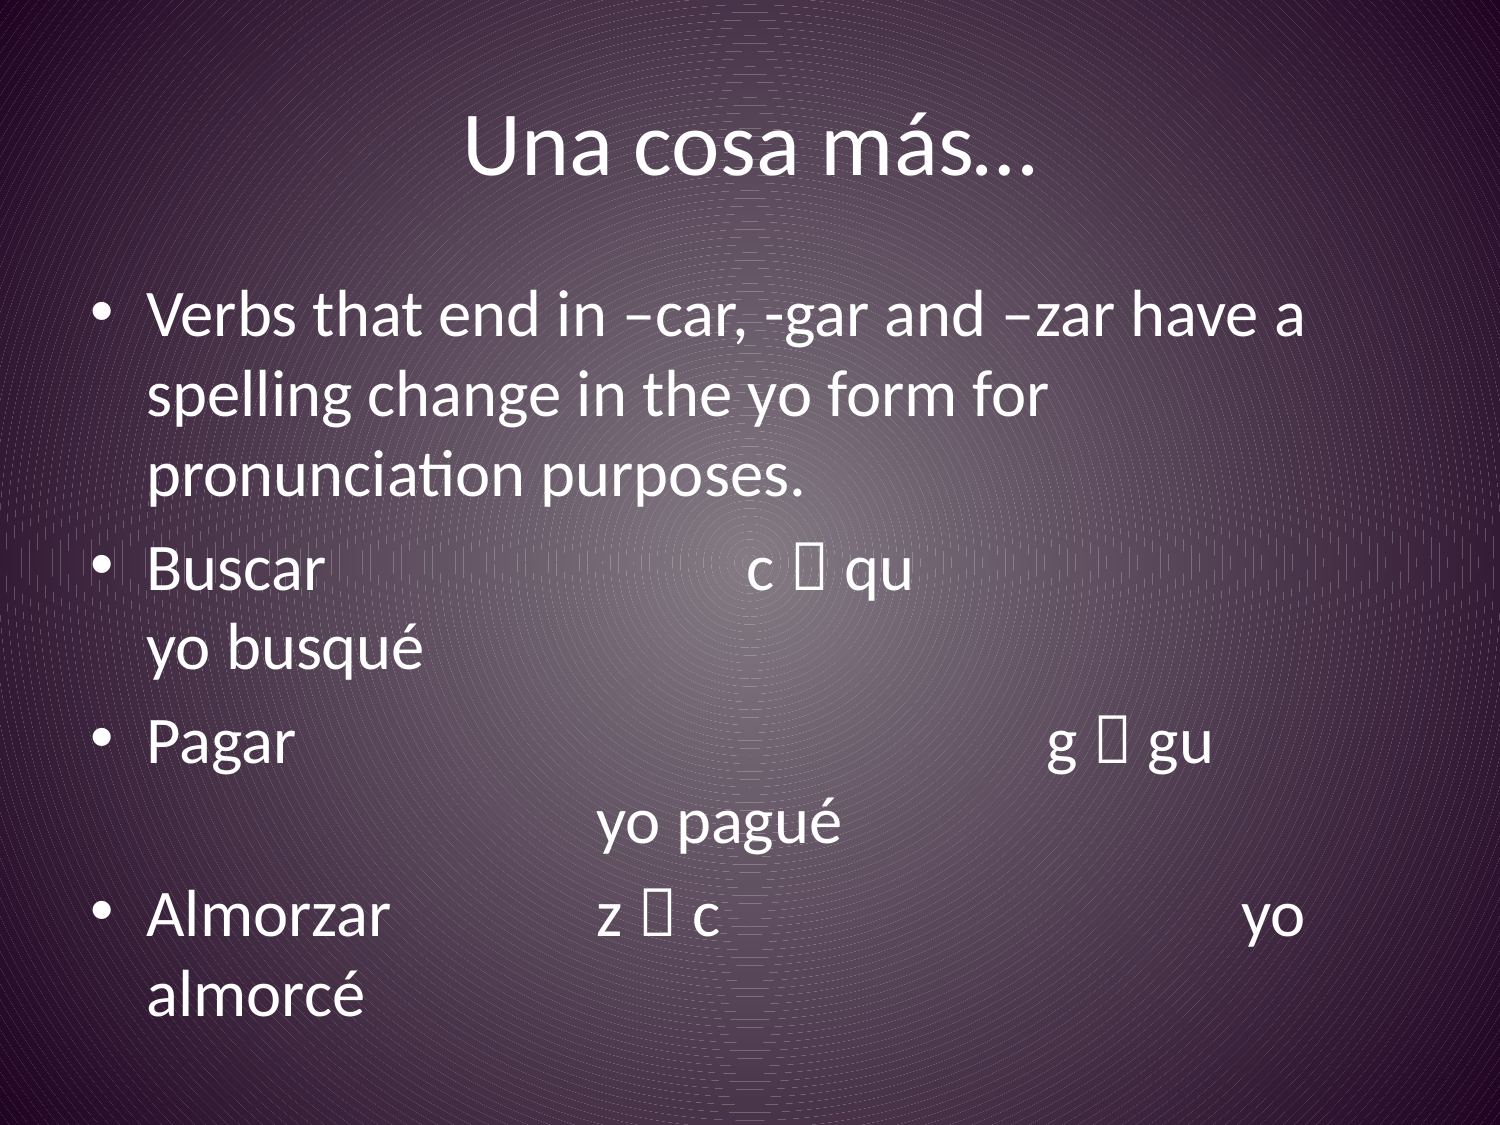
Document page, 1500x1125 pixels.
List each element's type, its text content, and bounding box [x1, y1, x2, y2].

list Verbs that end in –car, -gar and –zar have a spelling change in the yo form for pronunciation purposes. Buscar c  qu yo busqué Pagar g  gu yo pagué Almorzar z  c yo almorcé [75, 262, 1425, 1005]
title Una cosa más… [75, 45, 1425, 233]
